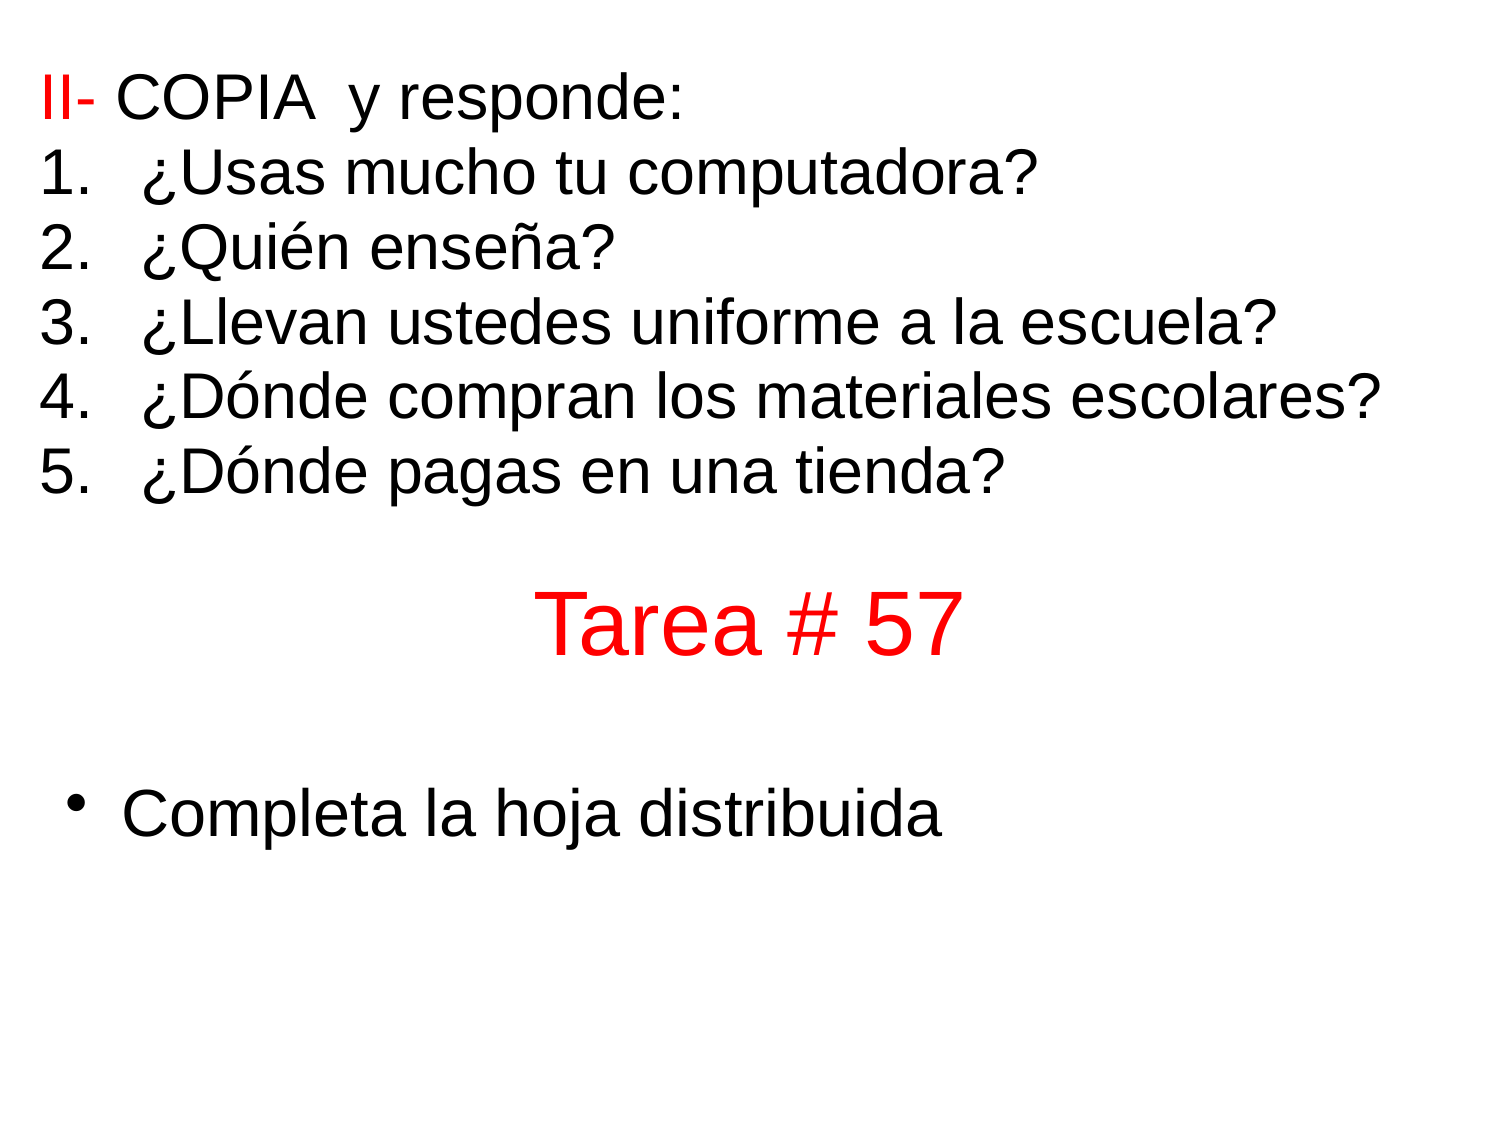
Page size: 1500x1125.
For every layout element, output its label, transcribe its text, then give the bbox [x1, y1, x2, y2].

text_box Completa la hoja distribuida [49, 762, 1400, 950]
list II- COPIA y responde: ¿Usas mucho tu computadora? ¿Quién enseña? ¿Llevan ustedes uniforme a la escuela? ¿Dónde compran los materiales escolares? ¿Dónde pagas en una tienda? [24, 62, 1450, 525]
title Tarea # 57 [75, 525, 1425, 713]
